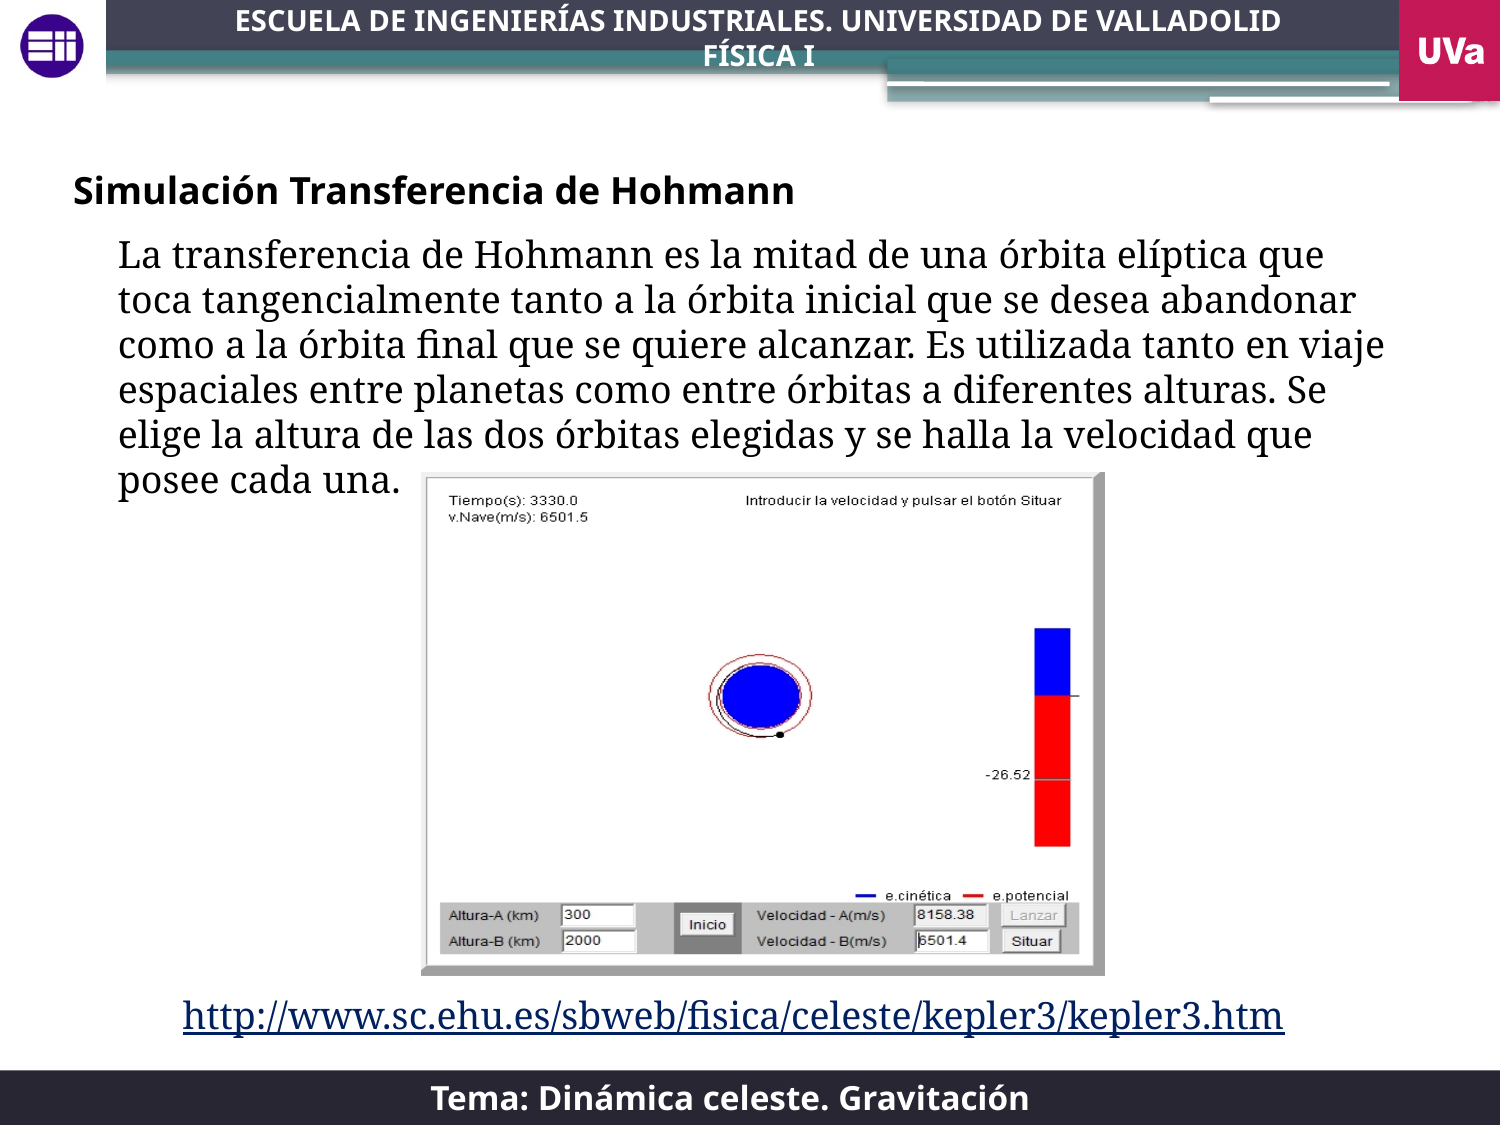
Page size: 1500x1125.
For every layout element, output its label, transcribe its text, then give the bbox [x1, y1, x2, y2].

text_box [0, 1069, 415, 1125]
text_box Simulación Transferencia de Hohmann [58, 159, 812, 219]
text_box La transferencia de Hohmann es la mitad de una órbita elíptica que toca tangencialmente tanto a la órbita inicial que se desea abandonar como a la órbita final que se quiere alcanzar. Es utilizada tanto en viaje espaciales entre planetas como entre órbitas a diferentes alturas. Se elige la altura de las dos órbitas elegidas y se halla la velocidad que posee cada una. [103, 223, 1415, 509]
text_box Tema: Dinámica celeste. Gravitación [415, 1069, 1055, 1125]
text_box ESCUELA DE INGENIERÍAS INDUSTRIALES. UNIVERSIDAD DE VALLADOLID FÍSICA I [219, 0, 1298, 80]
text_box http://www.sc.ehu.es/sbweb/fisica/celeste/kepler3/kepler3.htm [168, 984, 1500, 1044]
picture [1399, 0, 1500, 102]
text_box [1055, 1069, 1500, 1125]
picture [0, 0, 106, 97]
picture [421, 472, 1105, 978]
